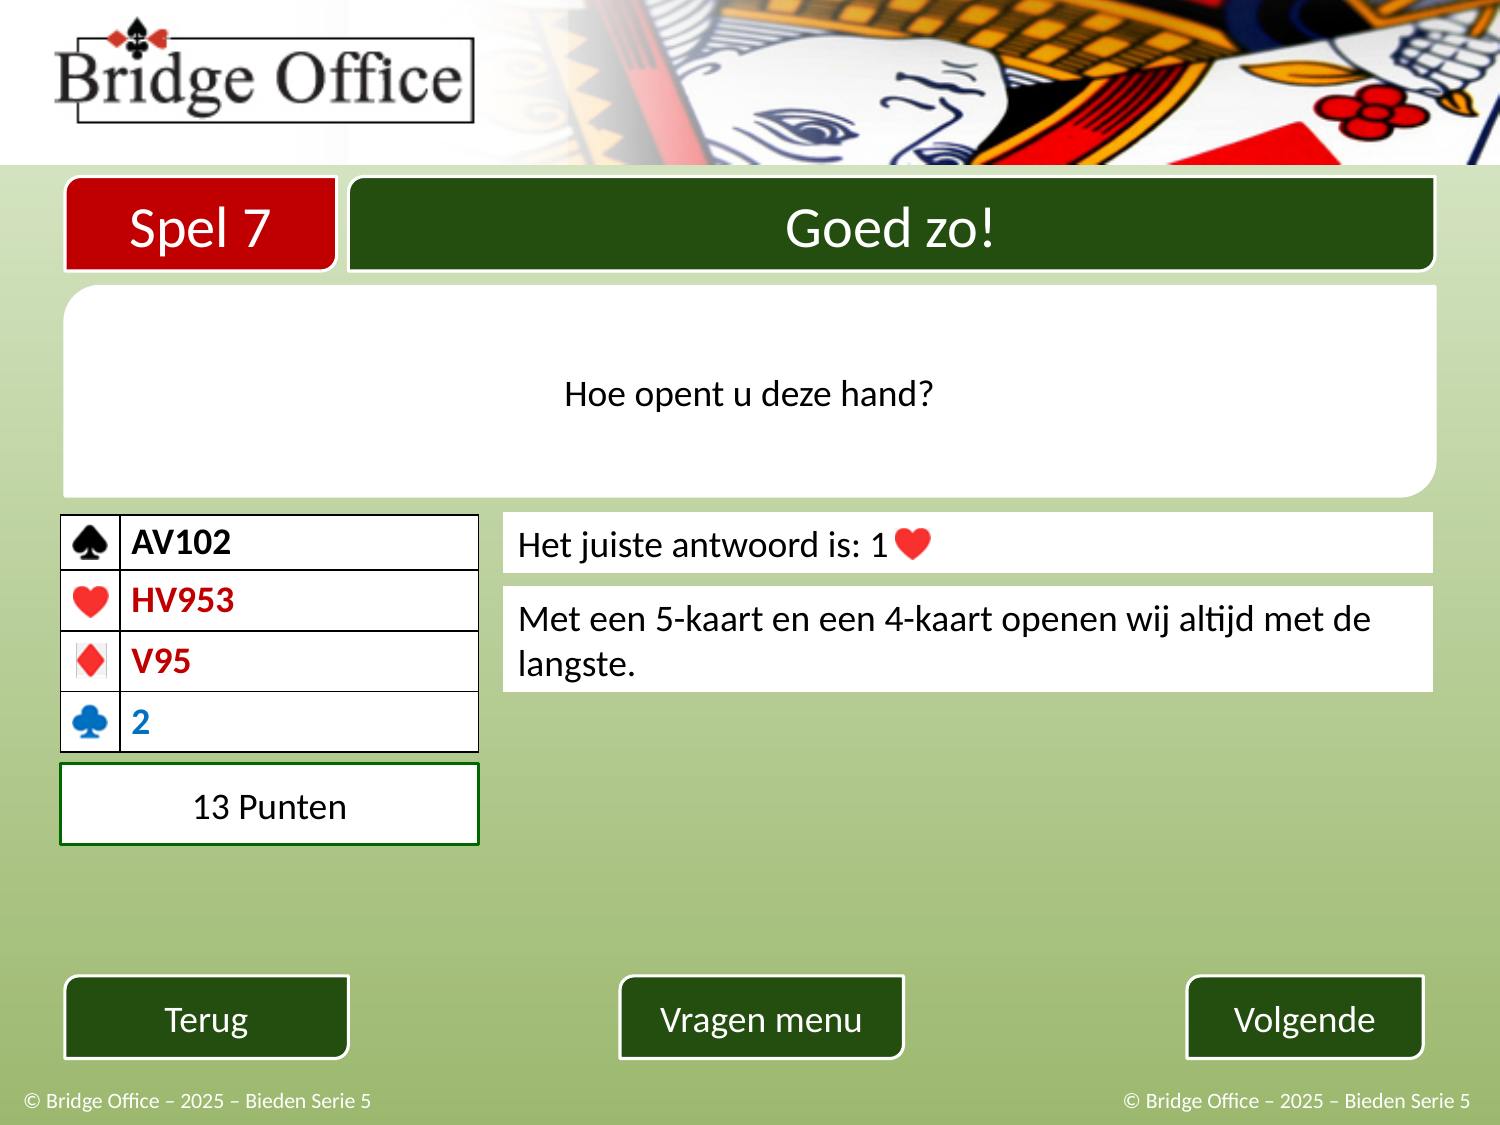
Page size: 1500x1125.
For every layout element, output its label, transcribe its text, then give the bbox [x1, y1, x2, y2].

picture [0, 0, 1500, 166]
text_box Het juiste antwoord is: 1 [503, 512, 1433, 573]
table_cell [61, 692, 119, 751]
text_box 13 Punten [59, 762, 480, 846]
table_cell [61, 571, 119, 630]
text_box © Bridge Office – 2025 – Bieden Serie 5 [1107, 1079, 1500, 1121]
text_box Volgende [1185, 974, 1425, 1061]
table_header AV102 [121, 516, 478, 569]
table_cell V95 [121, 632, 478, 691]
table_header [61, 516, 119, 569]
text_box Terug [63, 974, 350, 1061]
table_cell [61, 632, 119, 691]
picture [72, 524, 108, 561]
table_cell HV953 [121, 571, 478, 630]
picture [73, 643, 109, 679]
text_box Vragen menu [618, 974, 906, 1061]
picture [73, 585, 109, 618]
text_box © Bridge Office – 2025 – Bieden Serie 5 [8, 1079, 393, 1121]
text_box Goed zo! [346, 179, 1437, 273]
text_box Met een 5-kaart en een 4-kaart openen wij altijd met de langste. [503, 586, 1433, 692]
picture [72, 703, 108, 740]
text_box Spel 7 [63, 179, 339, 273]
text_box Hoe opent u deze hand? [63, 284, 1437, 498]
picture [895, 528, 932, 561]
table_cell 2 [121, 692, 478, 751]
